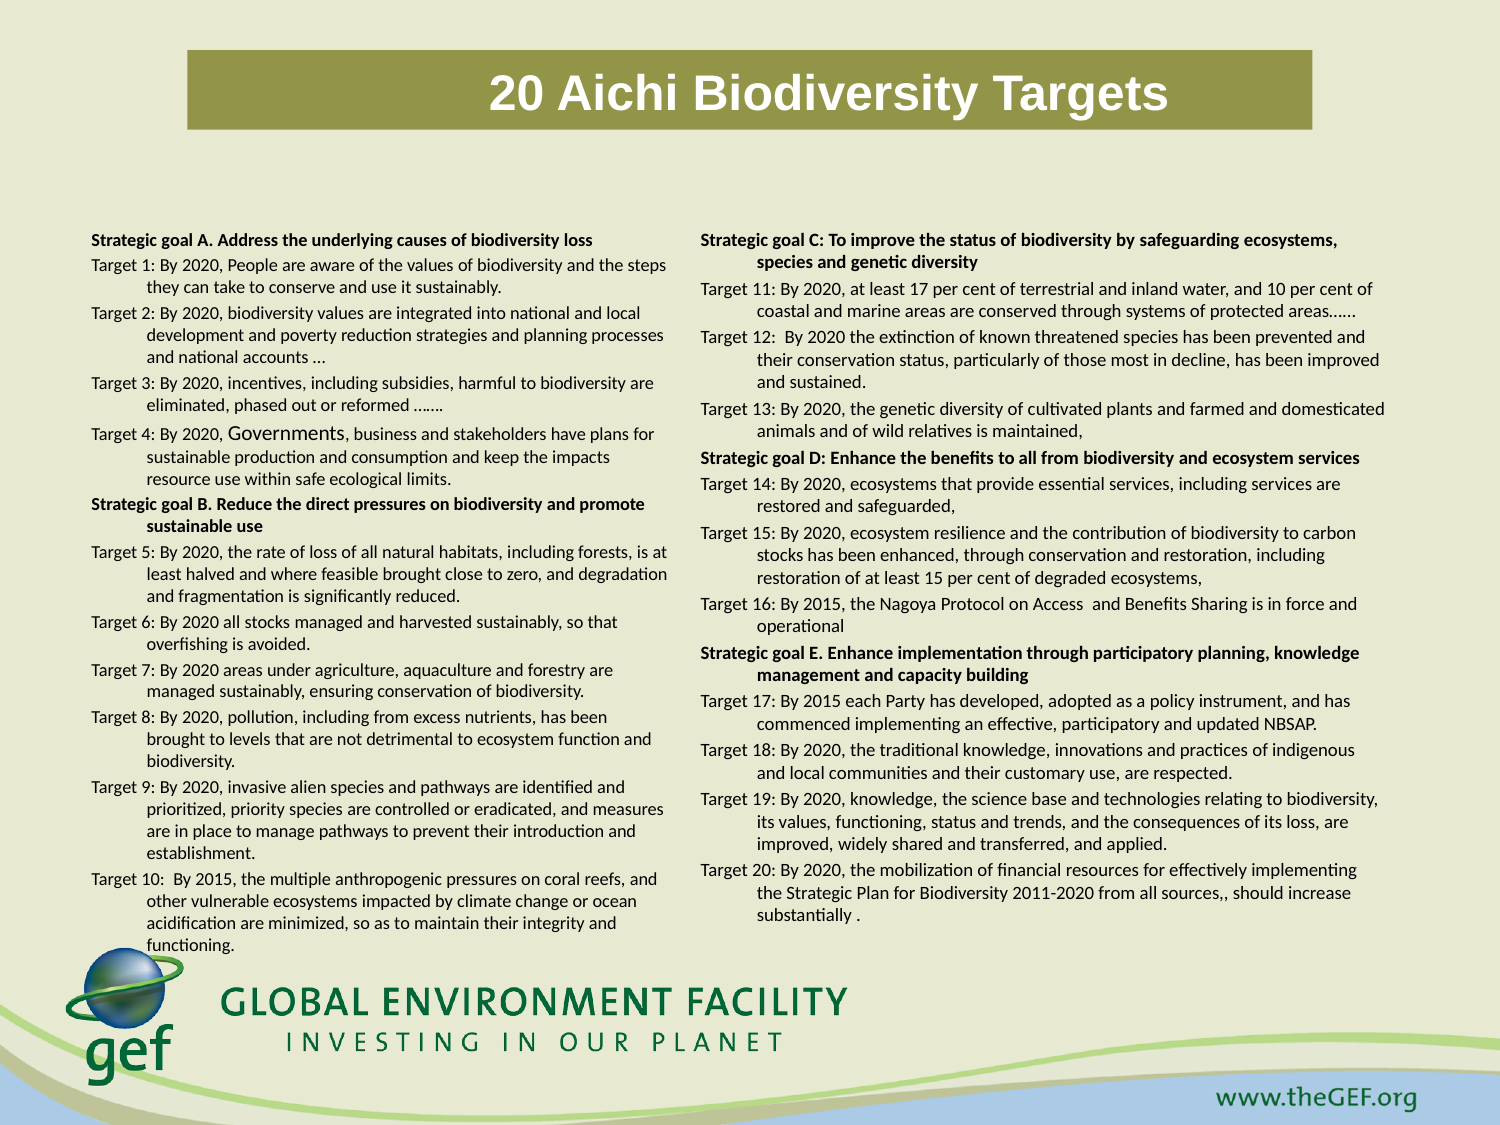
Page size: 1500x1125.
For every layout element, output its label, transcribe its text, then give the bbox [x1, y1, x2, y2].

picture [0, 920, 1500, 1125]
list Strategic goal C: To improve the status of biodiversity by safeguarding ecosystems, species and genetic diversity Target 11: By 2020, at least 17 per cent of terrestrial and inland water, and 10 per cent of coastal and marine areas are conserved through systems of protected areas…... Target 12: By 2020 the extinction of known threatened species has been prevented and their conservation status, particularly of those most in decline, has been improved and sustained. Target 13: By 2020, the genetic diversity of cultivated plants and farmed and domesticated animals and of wild relatives is maintained, Strategic goal D: Enhance the benefits to all from biodiversity and ecosystem services Target 14: By 2020, ecosystems that provide essential services, including services are restored and safeguarded, Target 15: By 2020, ecosystem resilience and the contribution of biodiversity to carbon stocks has been enhanced, through conservation and restoration, including restoration of at least 15 per cent of degraded ecosystems, Target 16: By 2015, the Nagoya Protocol on Access and Benefits Sharing is in force and operational Strategic goal E. Enhance implementation through participatory planning, knowledge management and capacity building Target 17: By 2015 each Party has developed, adopted as a policy instrument, and has commenced implementing an effective, participatory and updated NBSAP. Target 18: By 2020, the traditional knowledge, innovations and practices of indigenous and local communities and their customary use, are respected. Target 19: By 2020, knowledge, the science base and technologies relating to biodiversity, its values, functioning, status and trends, and the consequences of its loss, are improved, widely shared and transferred, and applied. Target 20: By 2020, the mobilization of financial resources for effectively implementing the Strategic Plan for Biodiversity 2011-2020 from all sources,, should increase substantially . [685, 220, 1400, 966]
list Strategic goal A. Address the underlying causes of biodiversity loss Target 1: By 2020, People are aware of the values of biodiversity and the steps they can take to conserve and use it sustainably. Target 2: By 2020, biodiversity values are integrated into national and local development and poverty reduction strategies and planning processes and national accounts … Target 3: By 2020, incentives, including subsidies, harmful to biodiversity are eliminated, phased out or reformed ……. Target 4: By 2020, Governments, business and stakeholders have plans for sustainable production and consumption and keep the impacts resource use within safe ecological limits. Strategic goal B. Reduce the direct pressures on biodiversity and promote sustainable use Target 5: By 2020, the rate of loss of all natural habitats, including forests, is at least halved and where feasible brought close to zero, and degradation and fragmentation is significantly reduced. Target 6: By 2020 all stocks managed and harvested sustainably, so that overfishing is avoided. Target 7: By 2020 areas under agriculture, aquaculture and forestry are managed sustainably, ensuring conservation of biodiversity. Target 8: By 2020, pollution, including from excess nutrients, has been brought to levels that are not detrimental to ecosystem function and biodiversity. Target 9: By 2020, invasive alien species and pathways are identified and prioritized, priority species are controlled or eradicated, and measures are in place to manage pathways to prevent their introduction and establishment. Target 10: By 2015, the multiple anthropogenic pressures on coral reefs, and other vulnerable ecosystems impacted by climate change or ocean acidification are minimized, so as to maintain their integrity and functioning. [76, 220, 685, 966]
text_box 20 Aichi Biodiversity Targets [187, 50, 1313, 130]
